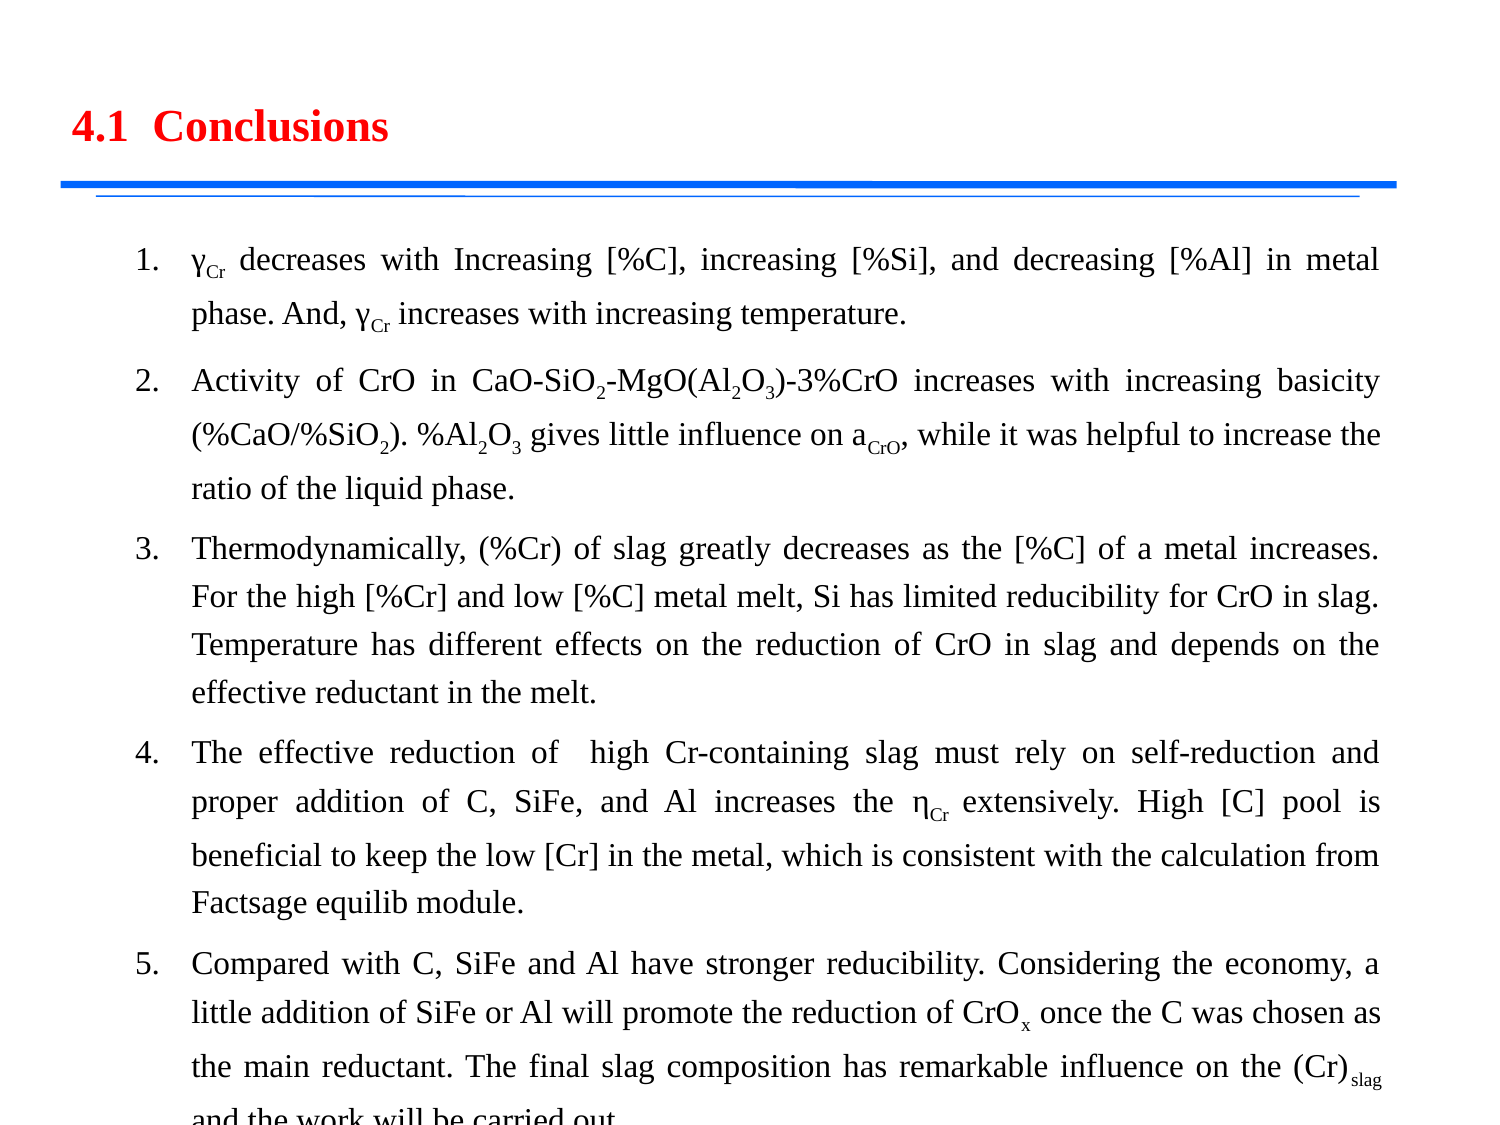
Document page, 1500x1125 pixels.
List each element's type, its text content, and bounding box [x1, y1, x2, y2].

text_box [60, 184, 1397, 197]
text_box γCr decreases with Increasing [%C], increasing [%Si], and decreasing [%Al] in metal phase. And, γCr increases with increasing temperature. Activity of CrO in CaO-SiO2-MgO(Al2O3)-3%CrO increases with increasing basicity (%CaO/%SiO2). %Al2O3 gives little influence on aCrO, while it was helpful to increase the ratio of the liquid phase. Thermodynamically, (%Cr) of slag greatly decreases as the [%C] of a metal increases. For the high [%Cr] and low [%C] metal melt, Si has limited reducibility for CrO in slag. Temperature has different effects on the reduction of CrO in slag and depends on the effective reductant in the melt. The effective reduction of high Cr-containing slag must rely on self-reduction and proper addition of C, SiFe, and Al increases the ηCr extensively. High [C] pool is beneficial to keep the low [Cr] in the metal, which is consistent with the calculation from Factsage equilib module. Compared with C, SiFe and Al have stronger reducibility. Considering the economy, a little addition of SiFe or Al will promote the reduction of CrOx once the C was chosen as the main reductant. The final slag composition has remarkable influence on the (Cr)slag and the work will be carried out. [76, 220, 1397, 1125]
text_box 4.1 Conclusions [57, 88, 1302, 159]
